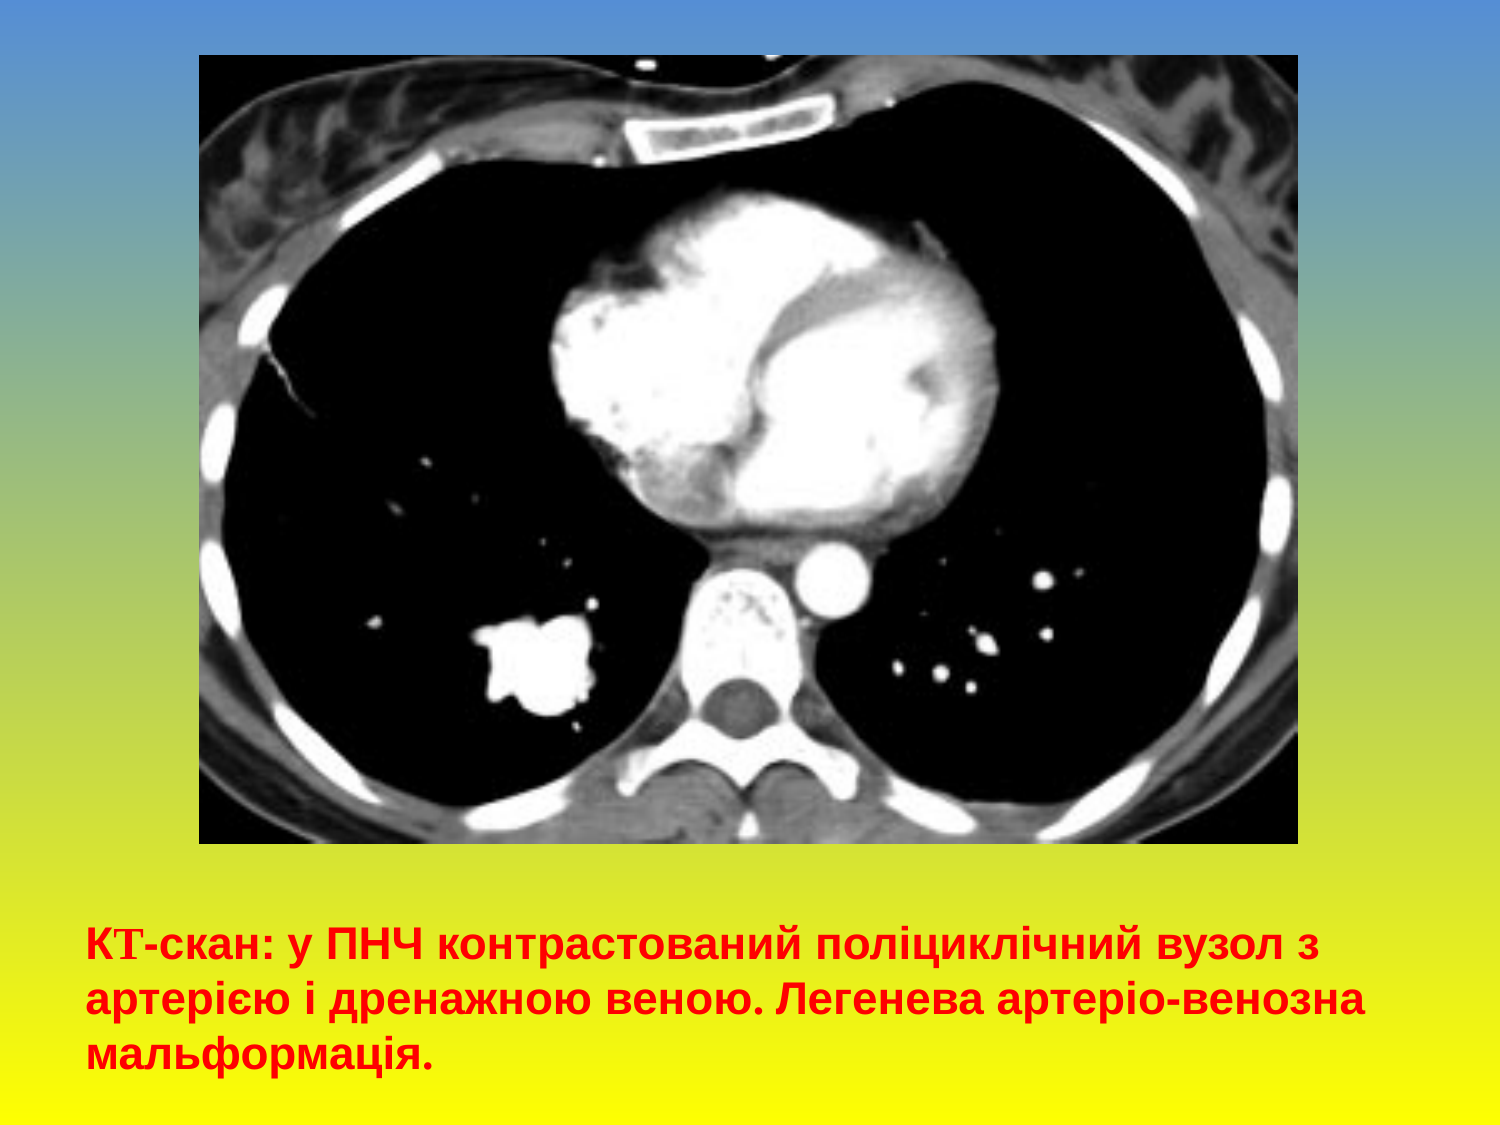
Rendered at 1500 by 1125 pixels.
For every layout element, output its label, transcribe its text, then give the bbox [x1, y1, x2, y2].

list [198, 55, 1298, 844]
title КT-скан: у ПНЧ контрастований поліциклічний вузол з артерією і дренажною веною. Легенева артеріо-венозна мальформація. [70, 902, 1454, 1090]
